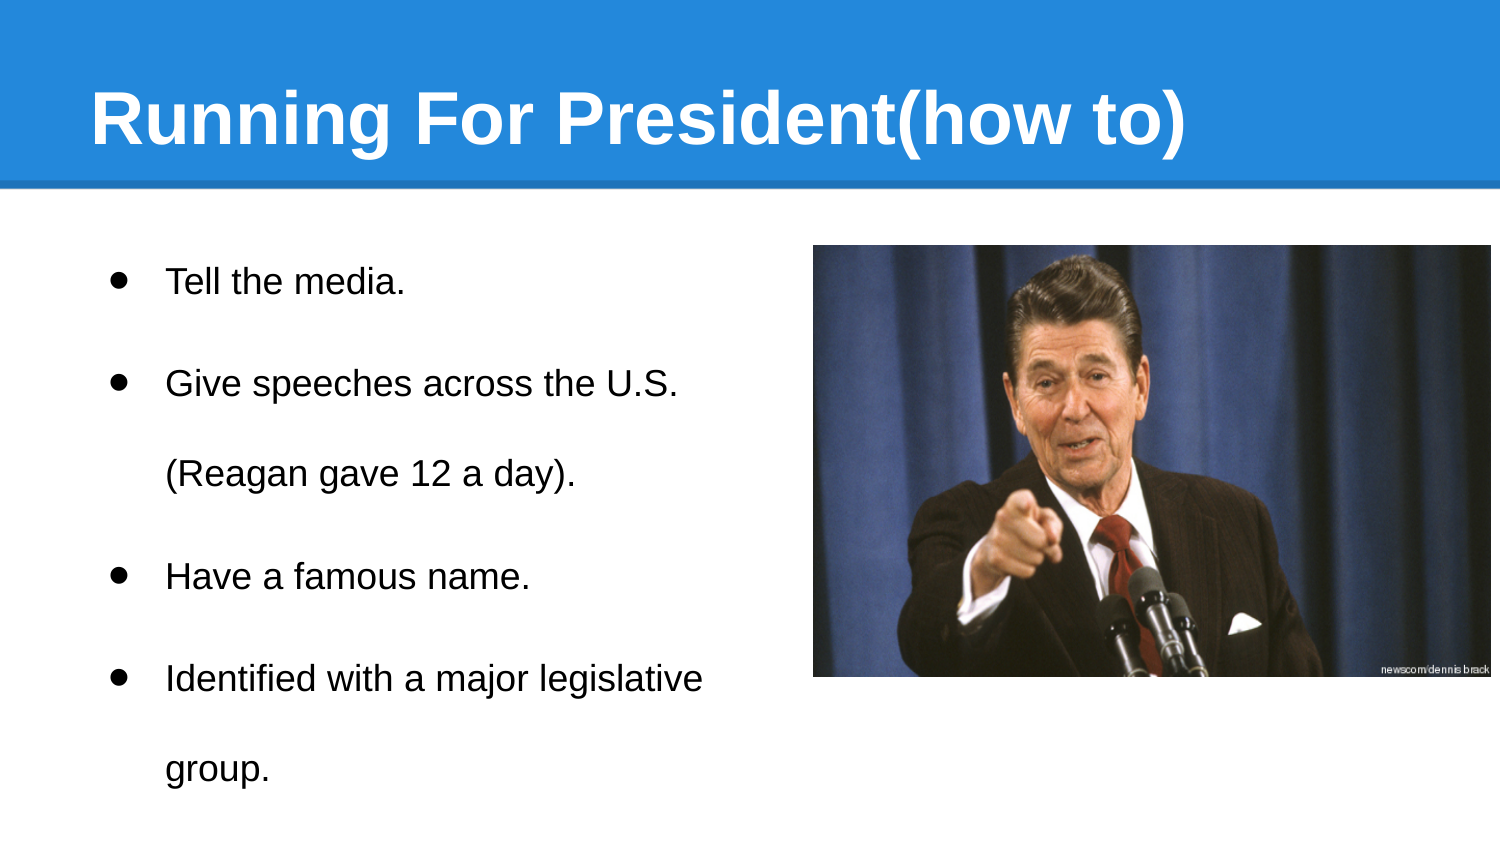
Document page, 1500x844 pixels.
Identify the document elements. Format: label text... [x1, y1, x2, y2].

list Tell the media. Give speeches across the U.S. (Reagan gave 12 a day). Have a famous name. Identified with a major legislative group. Be a governor of a large state. [75, 196, 814, 808]
title Running For President(how to) [75, 33, 1425, 175]
picture [813, 245, 1491, 677]
